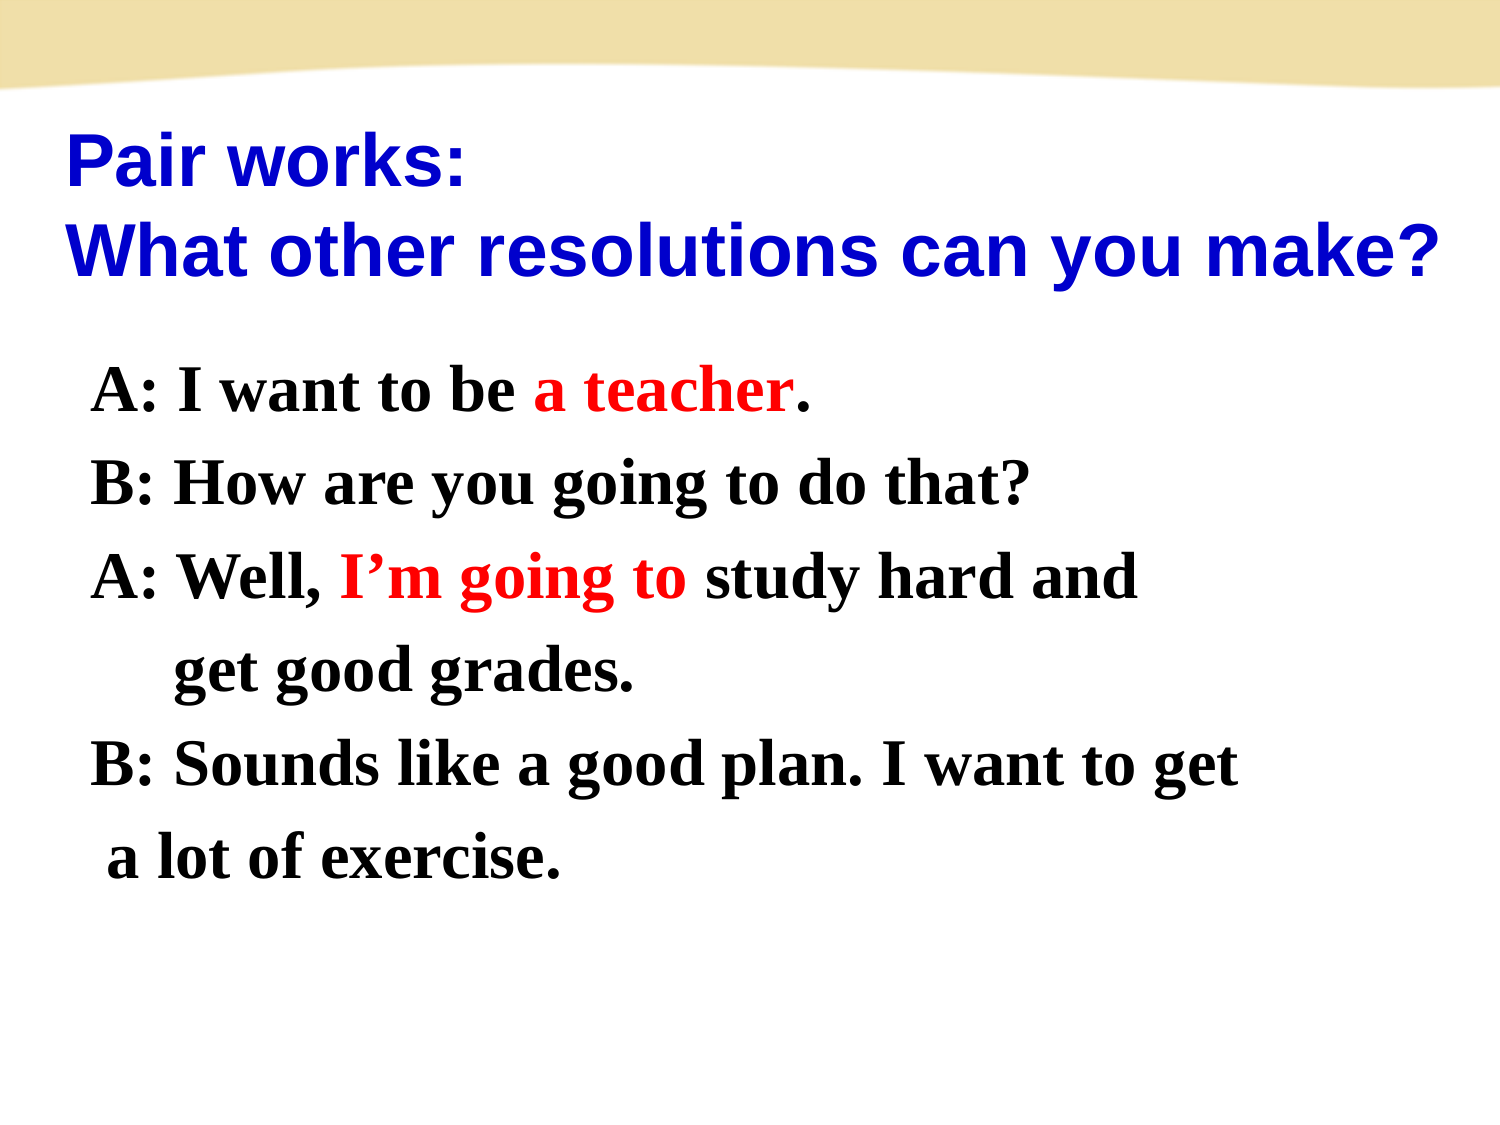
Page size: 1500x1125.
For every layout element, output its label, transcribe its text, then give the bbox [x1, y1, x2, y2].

list A: I want to be a teacher. B: How are you going to do that? A: Well, I’m going to study hard and get good grades. B: Sounds like a good plan. I want to get a lot of exercise. [75, 337, 1414, 958]
picture [0, 0, 1500, 1125]
title Pair works: What other resolutions can you make? [50, 112, 1500, 290]
